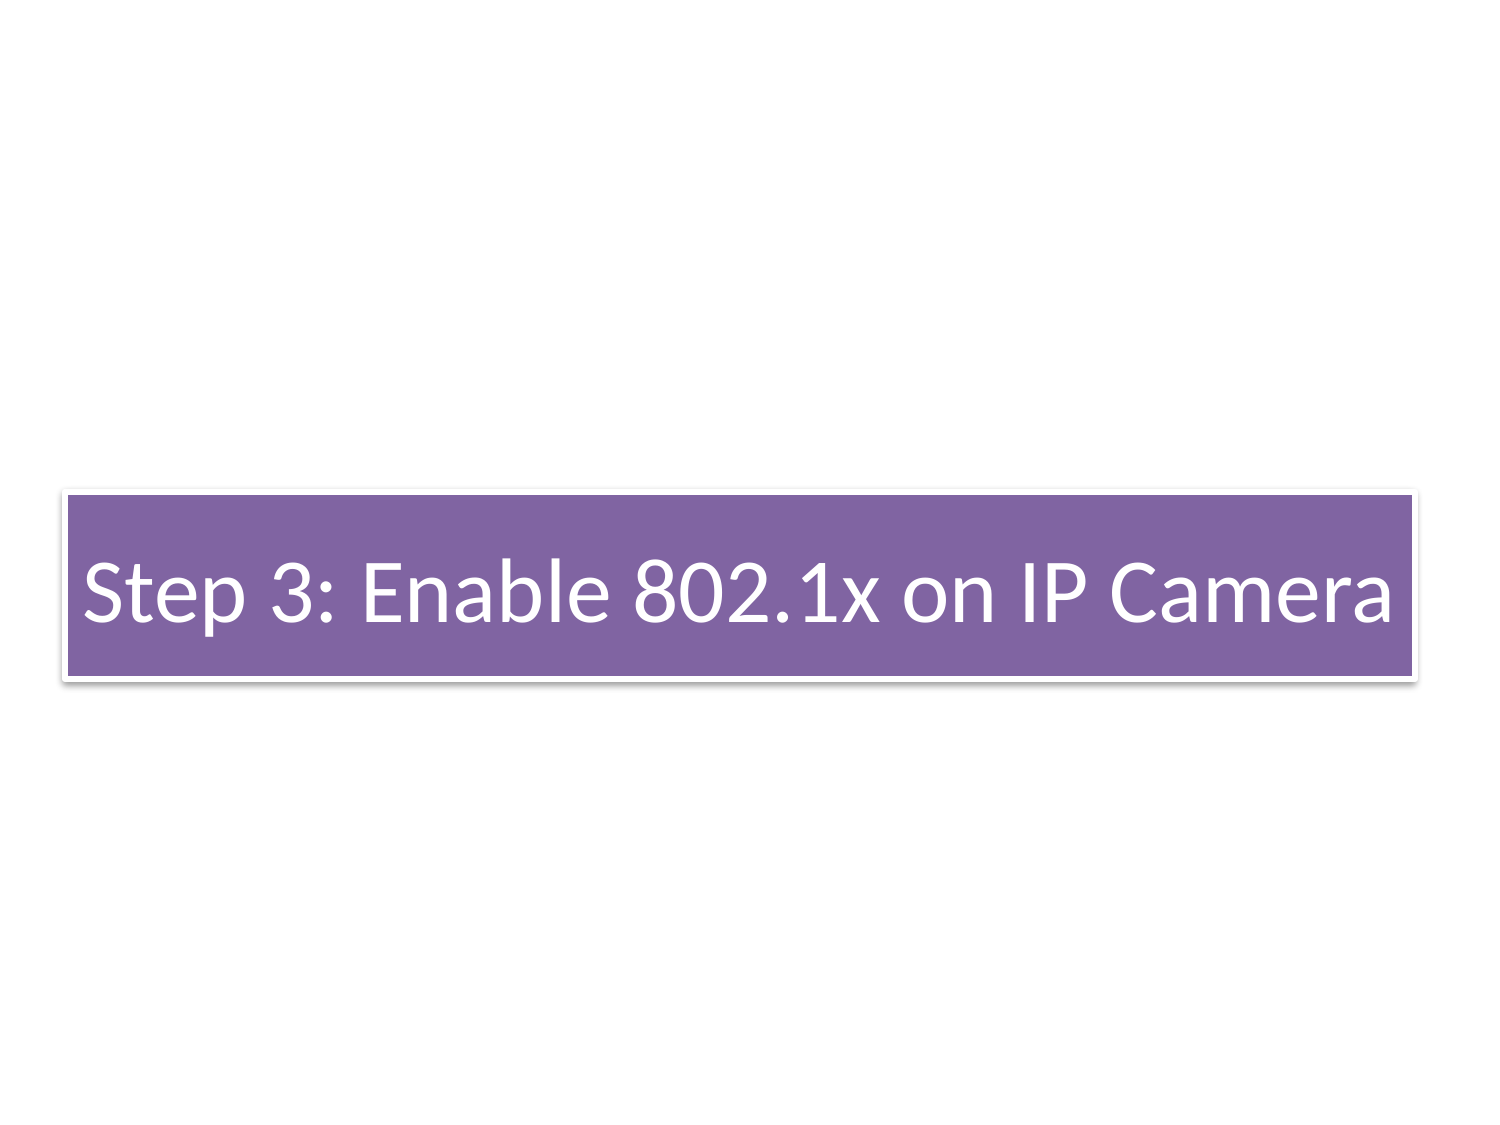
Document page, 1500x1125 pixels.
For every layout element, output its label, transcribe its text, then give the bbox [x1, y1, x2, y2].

title Step 3: Enable 802.1x on IP Camera [62, 489, 1418, 682]
